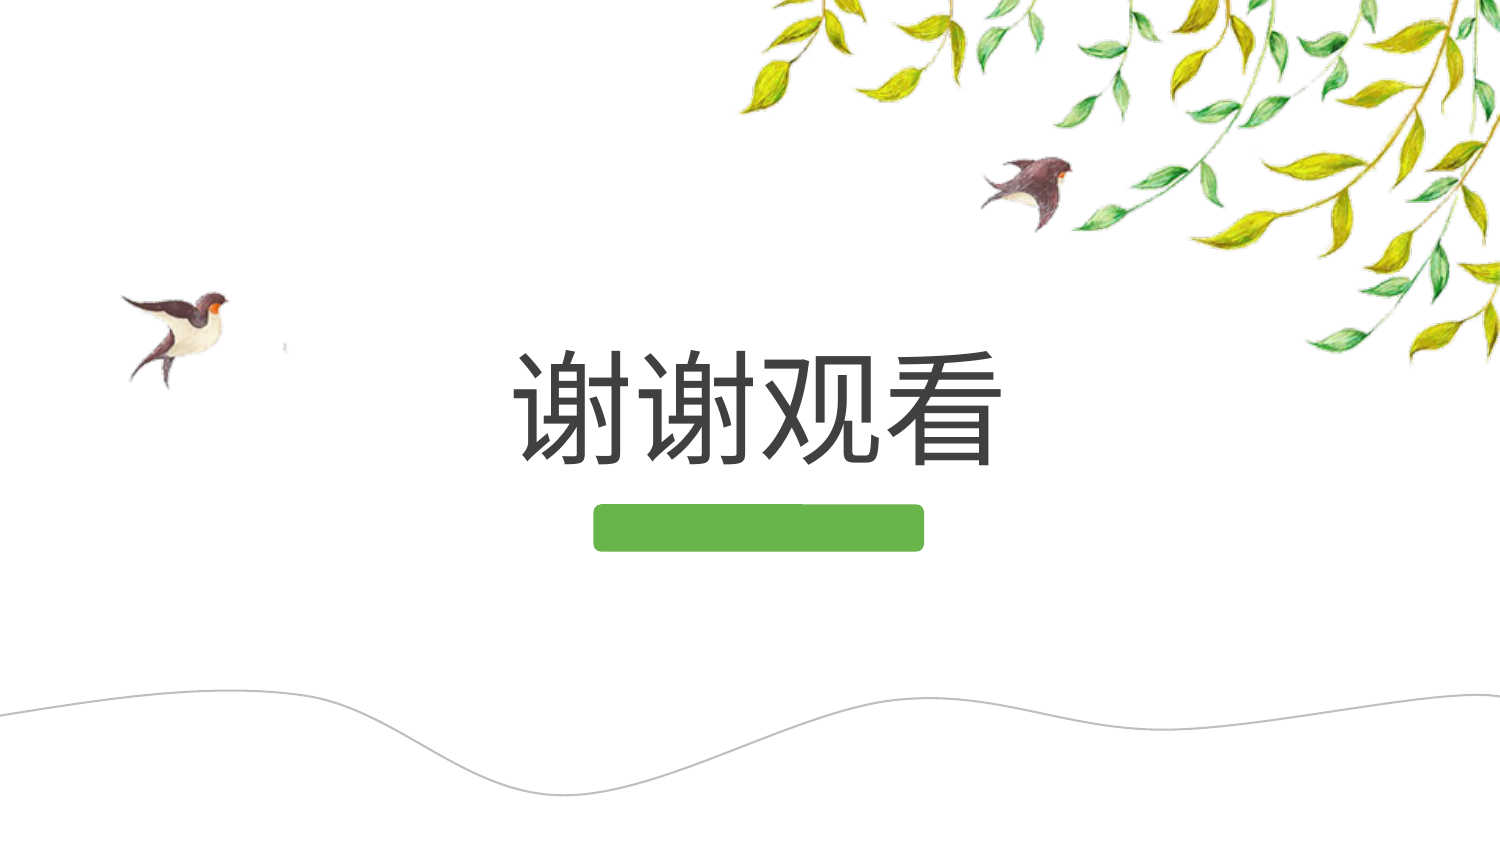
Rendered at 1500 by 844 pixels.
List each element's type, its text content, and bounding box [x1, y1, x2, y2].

text_box [593, 504, 925, 552]
picture [88, 0, 1500, 446]
text_box [0, 688, 1500, 798]
text_box 谢谢观看 [431, 455, 1087, 489]
